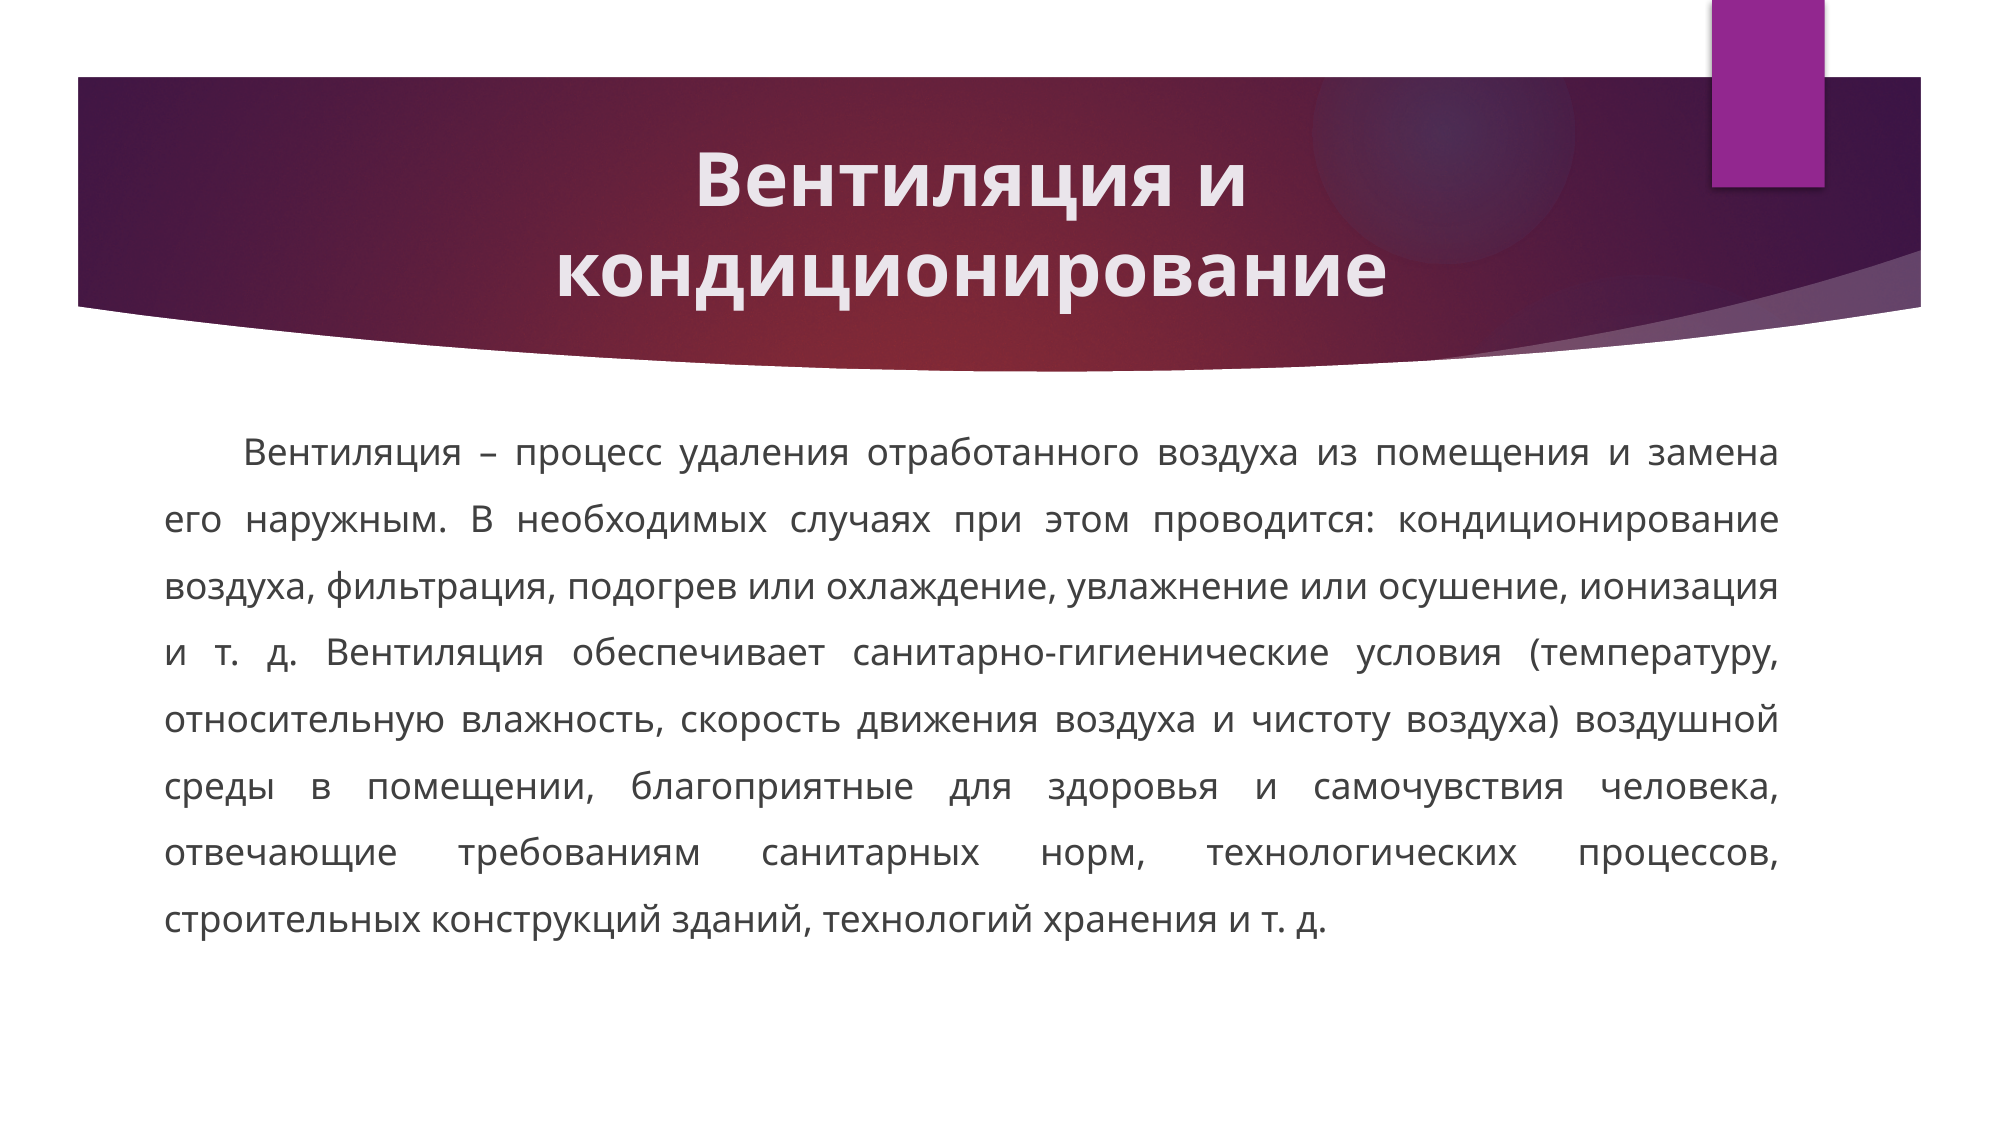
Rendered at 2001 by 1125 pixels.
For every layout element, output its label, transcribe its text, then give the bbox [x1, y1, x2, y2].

title Вентиляция и кондиционирование [253, 163, 1691, 280]
list Вентиляция – процесс удаления отработанного воздуха из помещения и замена его наружным. В необходимых случаях при этом проводится: кондиционирование воздуха, фильтрация, подогрев или охлаждение, увлажнение или осушение, ионизация и т. д. Вентиляция обеспечивает санитарно-гигиенические условия (температуру, относительную влажность, скорость движения воздуха и чистоту воздуха) воздушной среды в помещении, благоприятные для здоровья и самочувствия человека, отвечающие требованиям санитарных норм, технологических процессов, строительных конструкций зданий, технологий хранения и т. д. [148, 399, 1796, 960]
